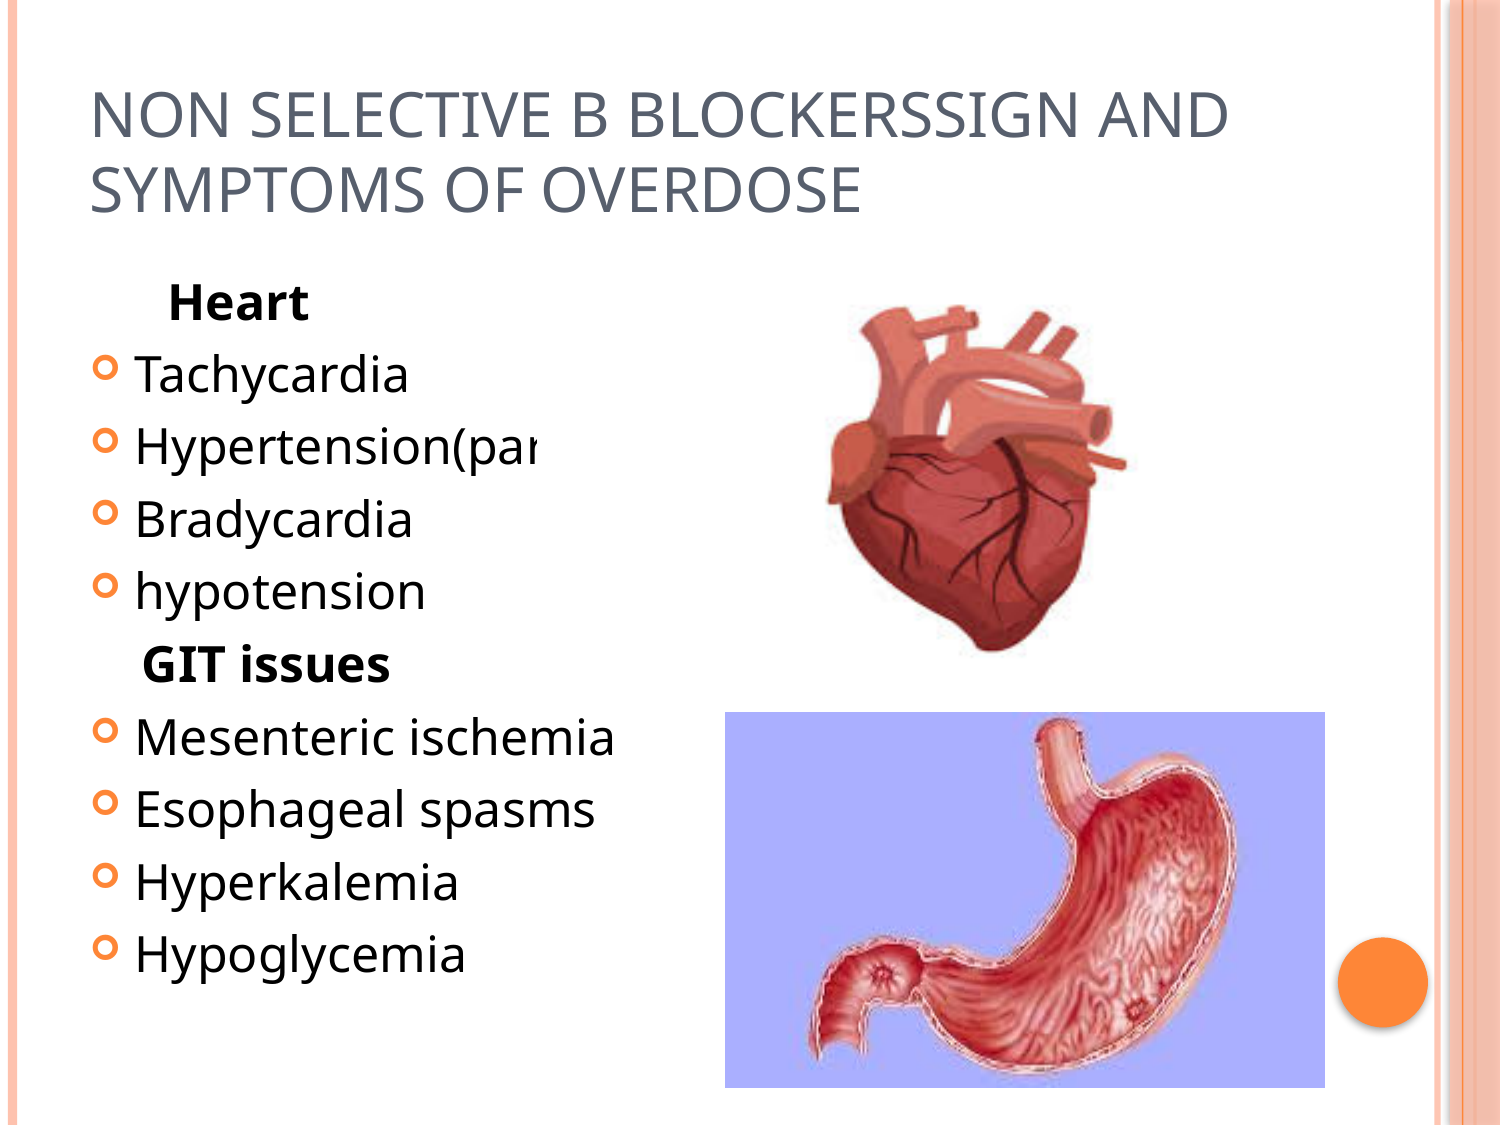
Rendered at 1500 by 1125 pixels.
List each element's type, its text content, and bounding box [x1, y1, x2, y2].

list Heart Tachycardia Hypertension(partial agonist) Bradycardia hypotension GIT issues Mesenteric ischemia Esophageal spasms Hyperkalemia Hypoglycemia [75, 262, 1300, 1062]
title Non selective B blockersSign and symptoms of overdose [75, 45, 1300, 233]
picture [724, 711, 1326, 1088]
picture [536, 286, 1401, 663]
